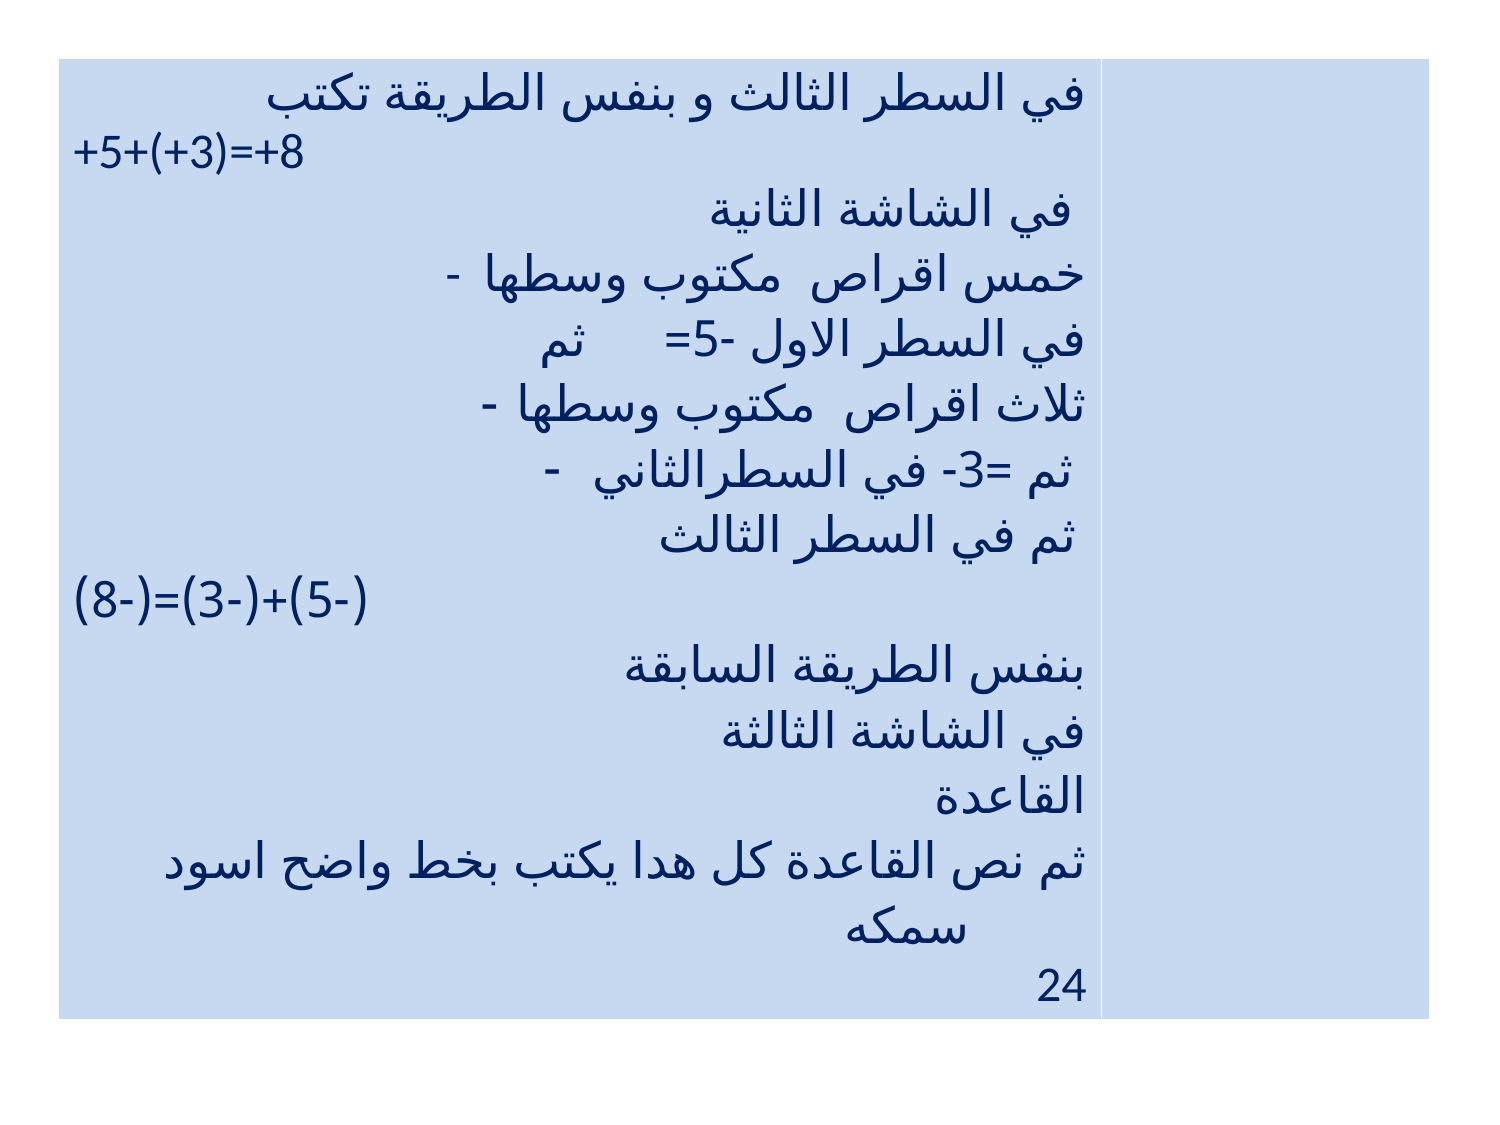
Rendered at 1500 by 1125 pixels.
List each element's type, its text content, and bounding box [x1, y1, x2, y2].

table_header في السطر الثالث و بنفس الطريقة تكتب +5+(+3)=+8 في الشاشة الثانية - خمس اقراص مكتوب وسطها في السطر الاول -5= ثم ثلاث اقراص مكتوب وسطها ثم =3- في السطرالثاني ثم في السطر الثالث (-5)+(-3)=(-8) بنفس الطريقة السابقة في الشاشة الثالثة القاعدة ثم نص القاعدة كل هدا يكتب بخط واضح اسود سمكه 24 [59, 59, 1101, 1019]
table_header [1102, 59, 1429, 1019]
